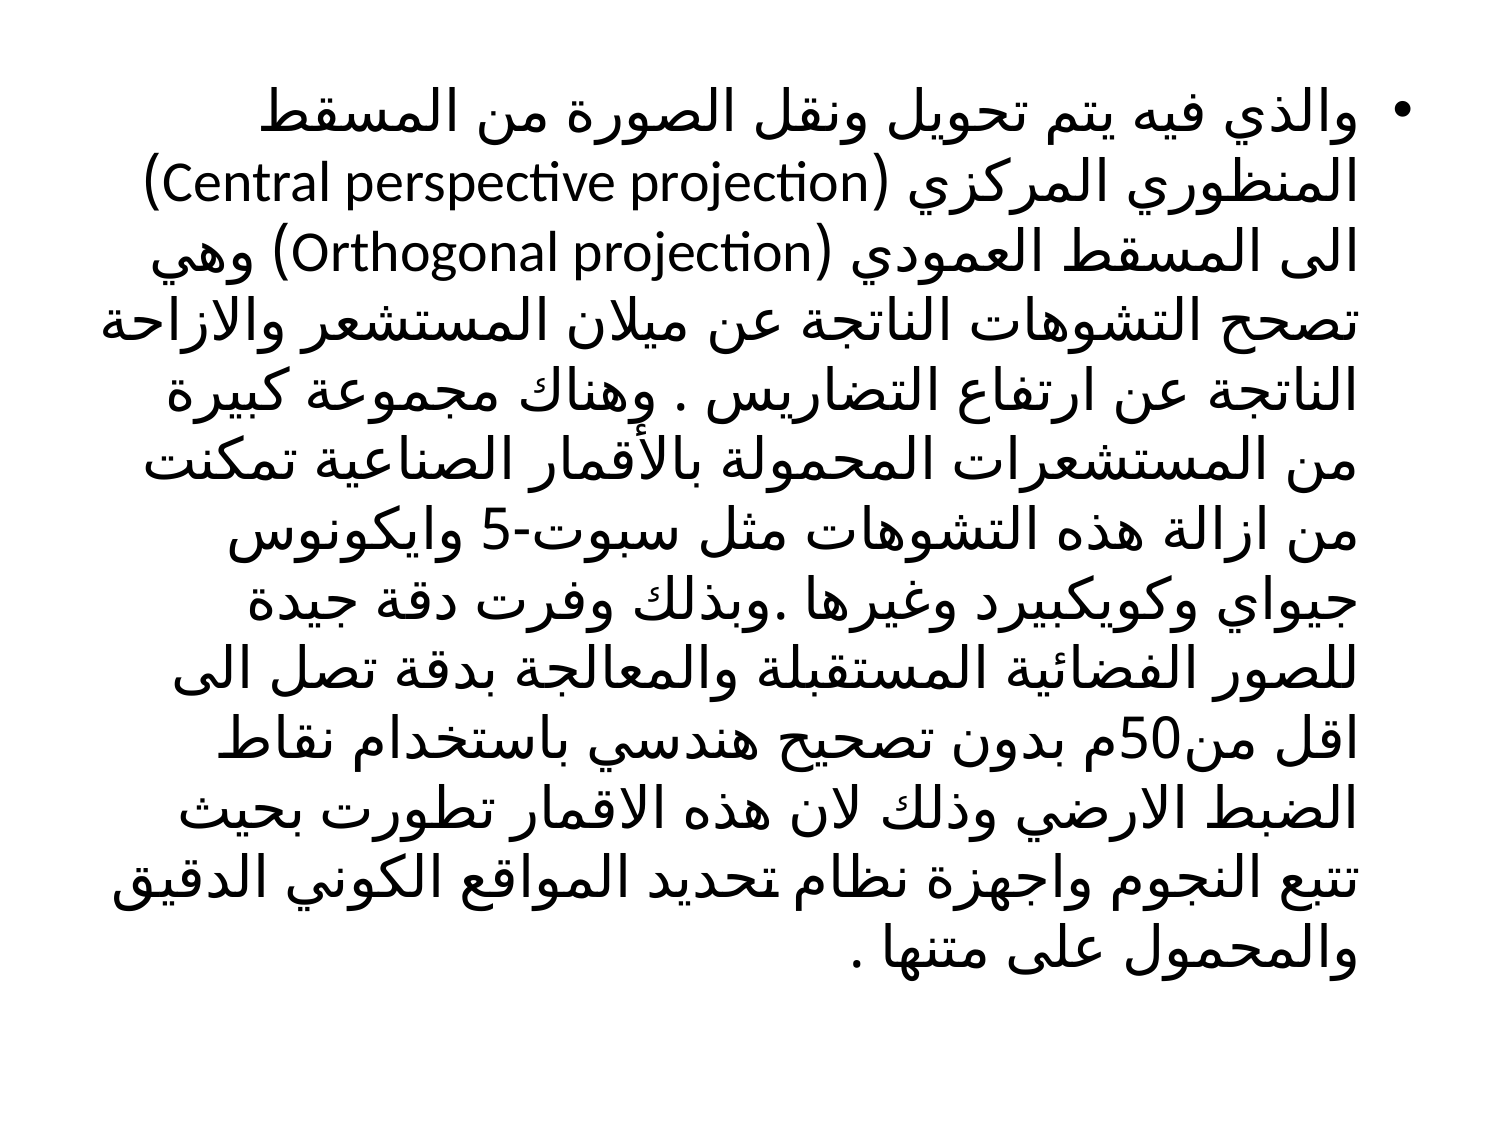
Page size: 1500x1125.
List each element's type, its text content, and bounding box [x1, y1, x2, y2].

list والذي فيه يتم تحويل ونقل الصورة من المسقط المنظوري المركزي (Central perspective projection) الى المسقط العمودي (Orthogonal projection) وهي تصحح التشوهات الناتجة عن ميلان المستشعر والازاحة الناتجة عن ارتفاع التضاريس . وهناك مجموعة كبيرة من المستشعرات المحمولة بالأقمار الصناعية تمكنت من ازالة هذه التشوهات مثل سبوت-5 وايكونوس جيواي وكويكبيرد وغيرها .وبذلك وفرت دقة جيدة للصور الفضائية المستقبلة والمعالجة بدقة تصل الى اقل من50م بدون تصحيح هندسي باستخدام نقاط الضبط الارضي وذلك لان هذه الاقمار تطورت بحيث تتبع النجوم واجهزة نظام تحديد المواقع الكوني الدقيق والمحمول على متنها . [75, 66, 1425, 1005]
